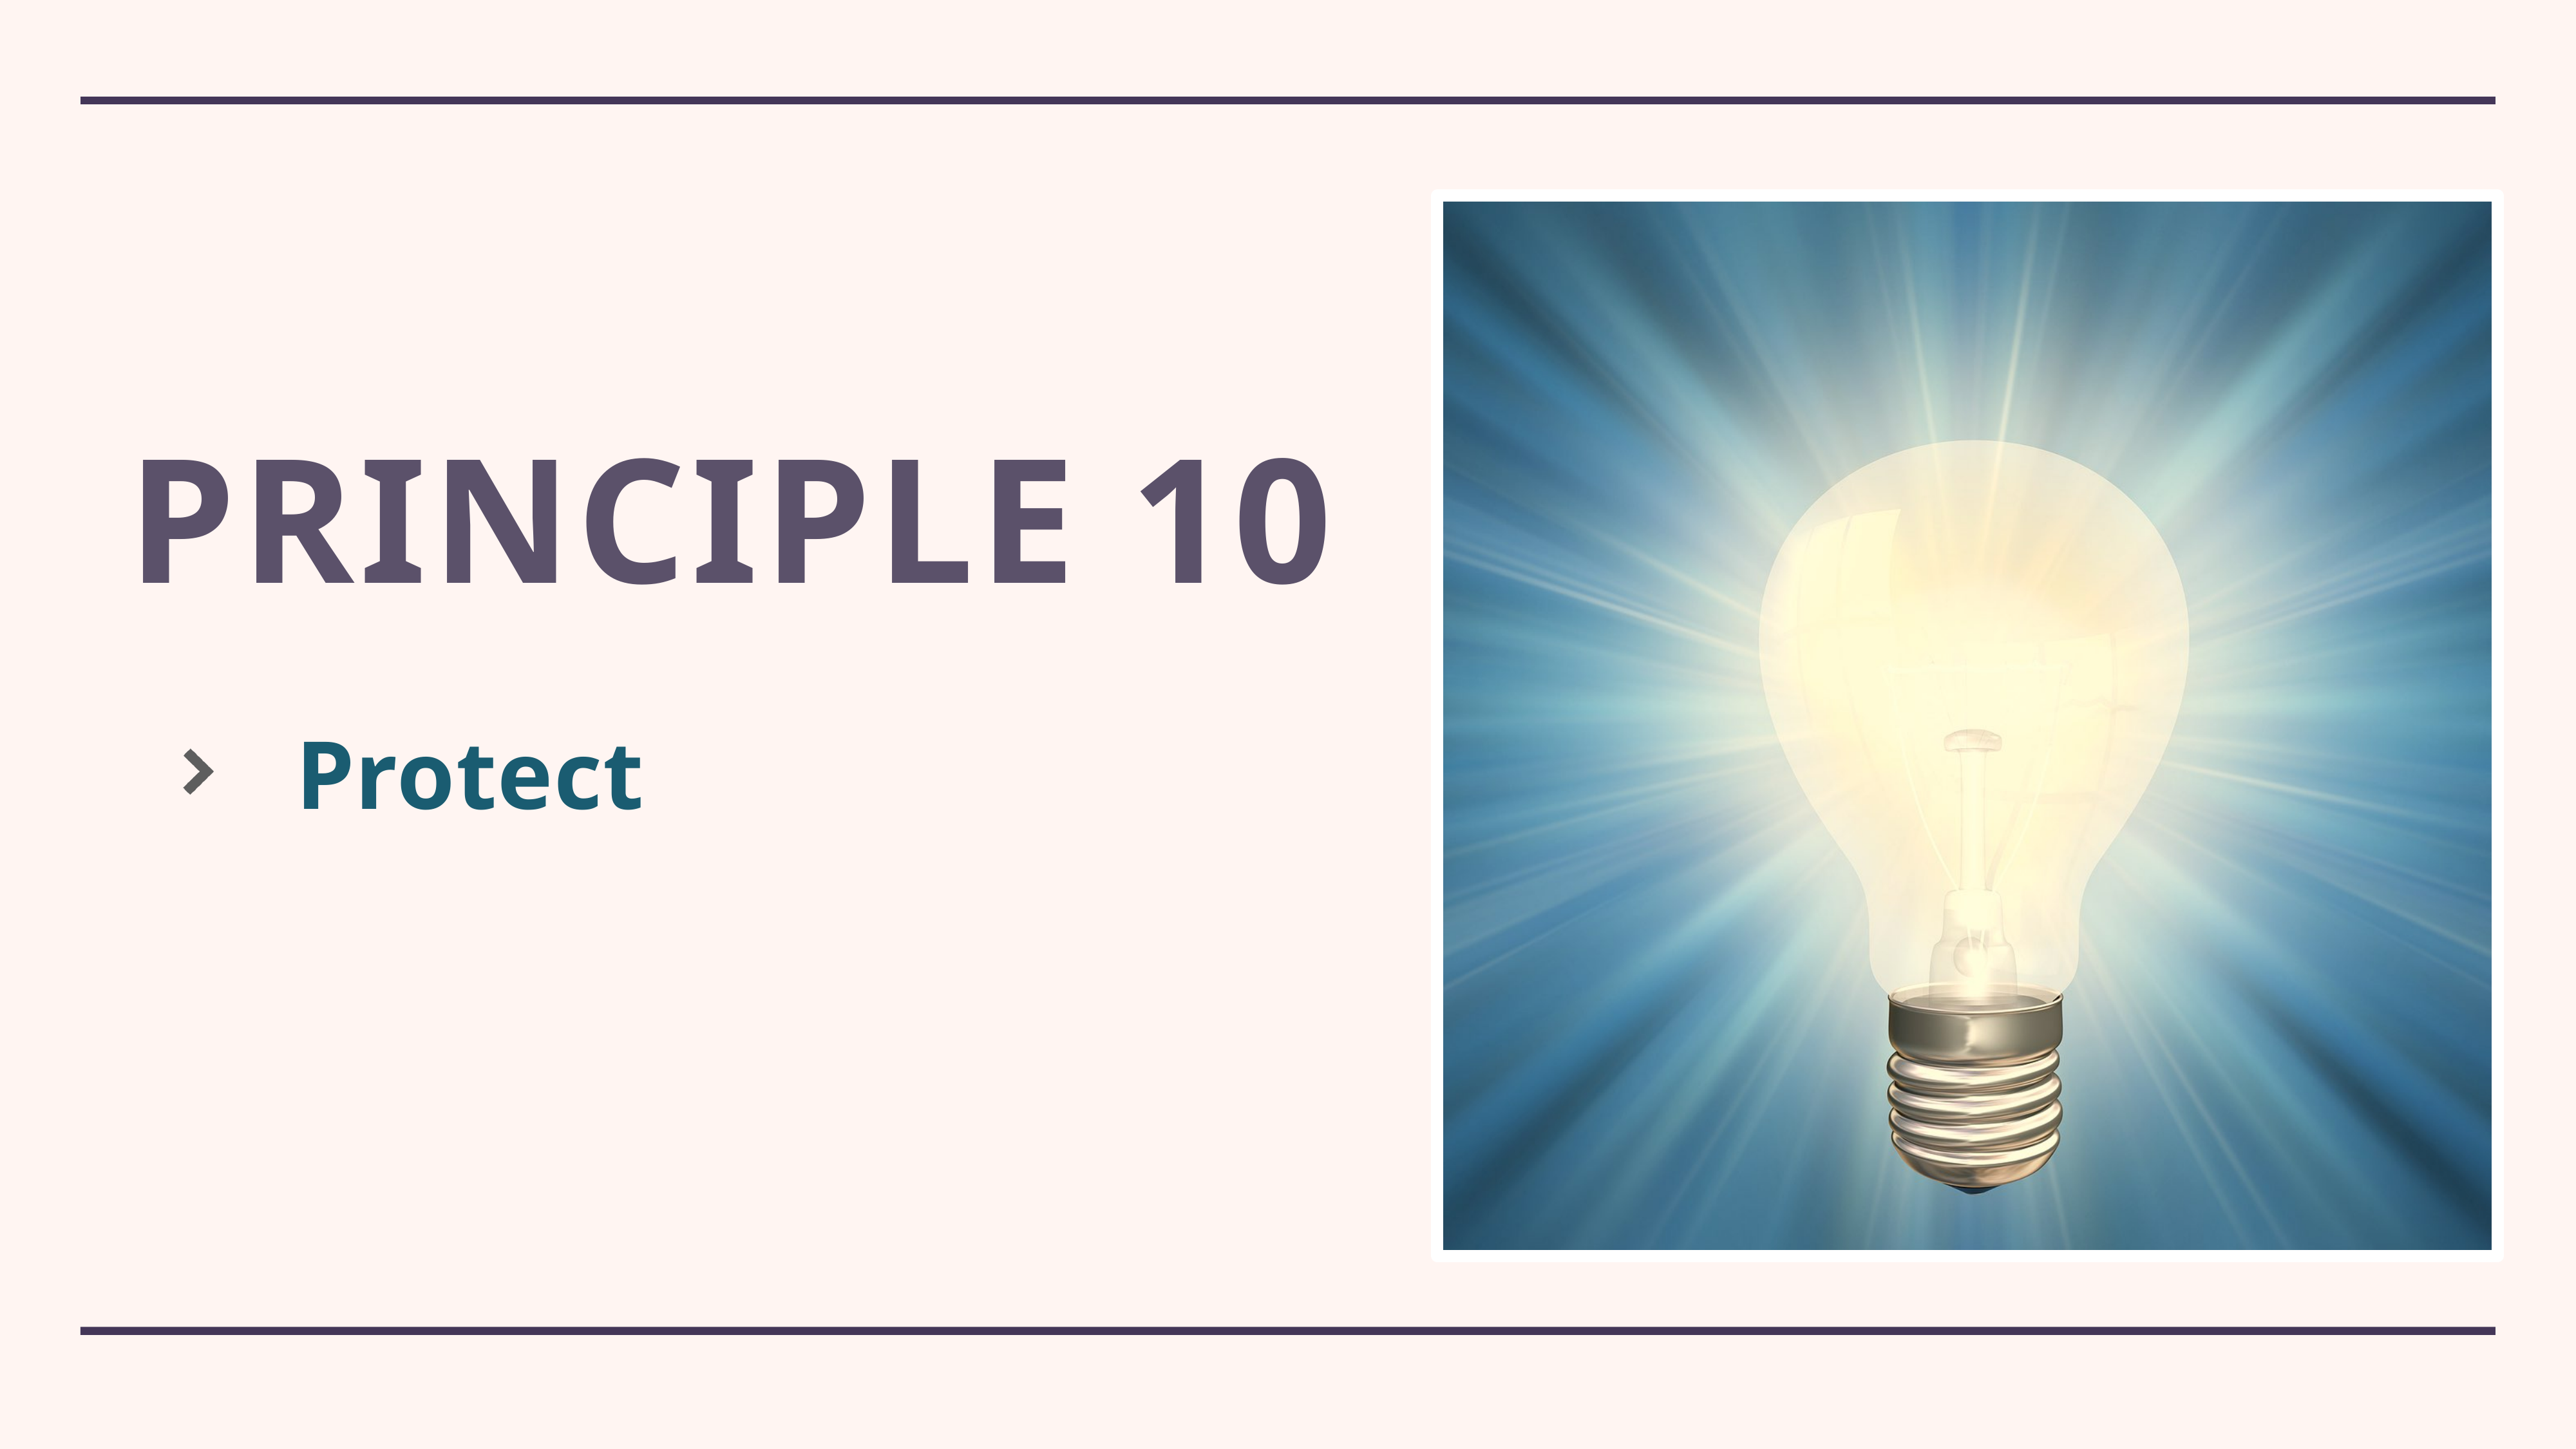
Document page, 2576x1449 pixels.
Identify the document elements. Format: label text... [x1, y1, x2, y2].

picture [183, 748, 214, 795]
title Principle 10 [108, 194, 1354, 627]
list Protect [177, 709, 1372, 1288]
picture [1443, 201, 2492, 1251]
